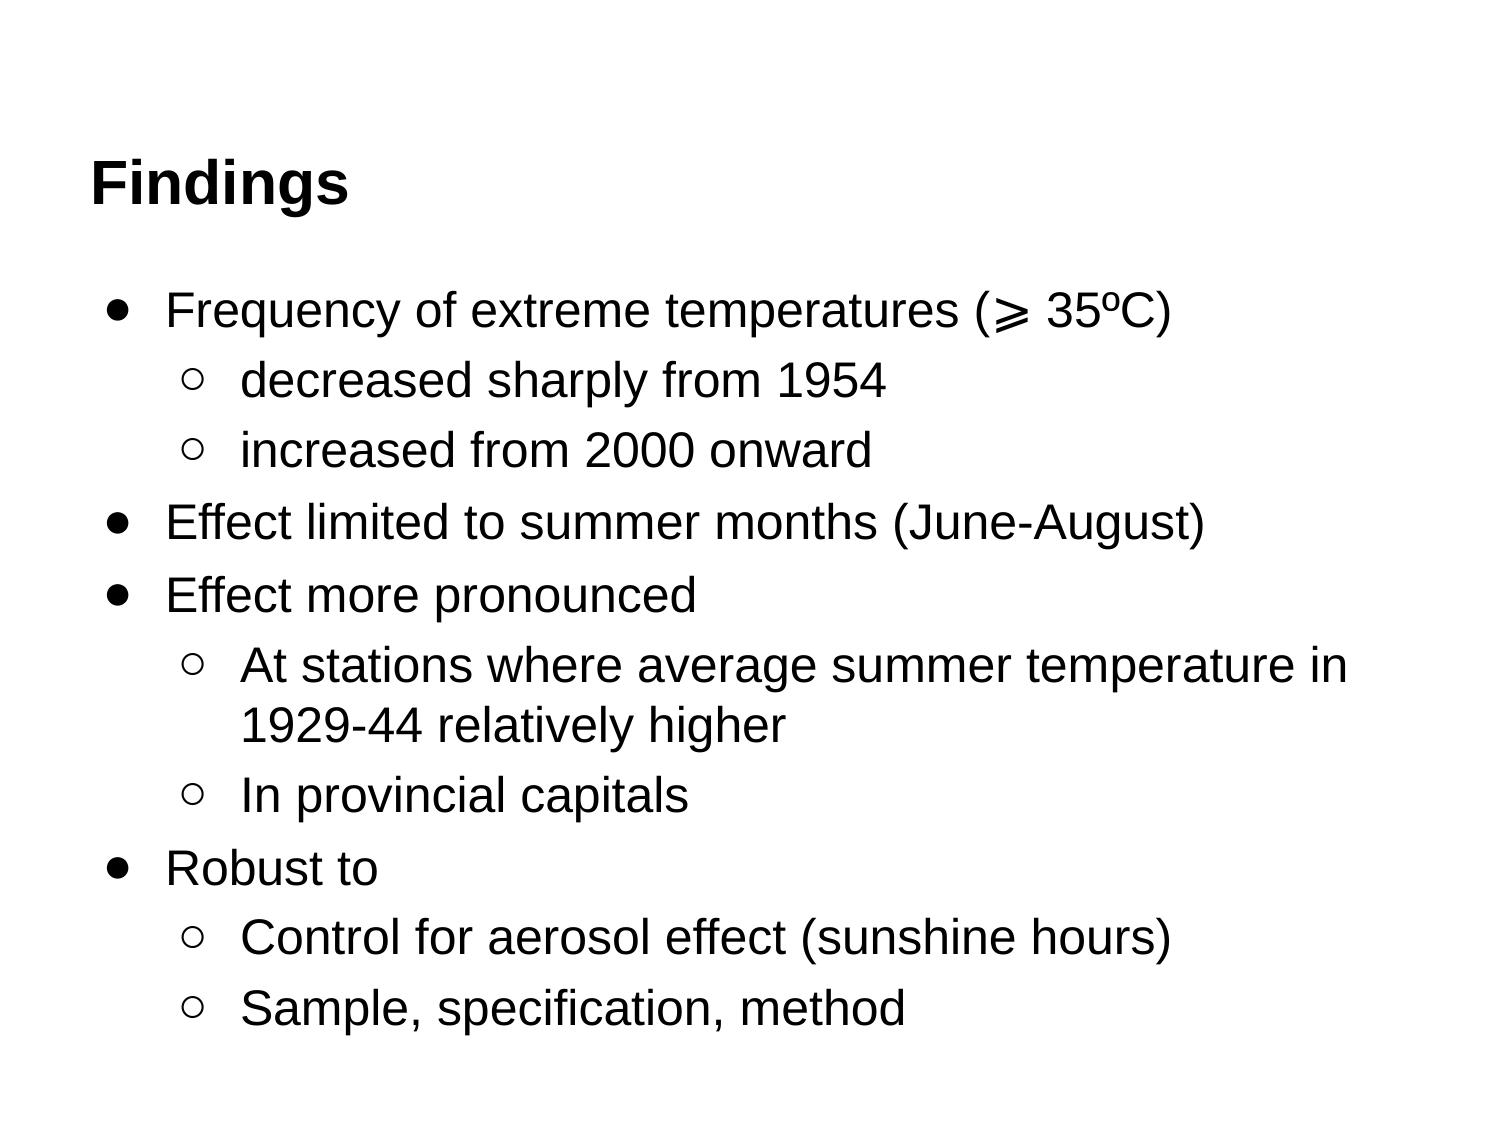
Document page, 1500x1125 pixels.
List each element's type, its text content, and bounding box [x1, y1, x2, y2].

list Frequency of extreme temperatures (⩾ 35ºC) decreased sharply from 1954 increased from 2000 onward Effect limited to summer months (June-August) Effect more pronounced At stations where average summer temperature in 1929-44 relatively higher In provincial capitals Robust to Control for aerosol effect (sunshine hours) Sample, specification, method [75, 262, 1425, 1078]
title Findings [75, 45, 1425, 233]
